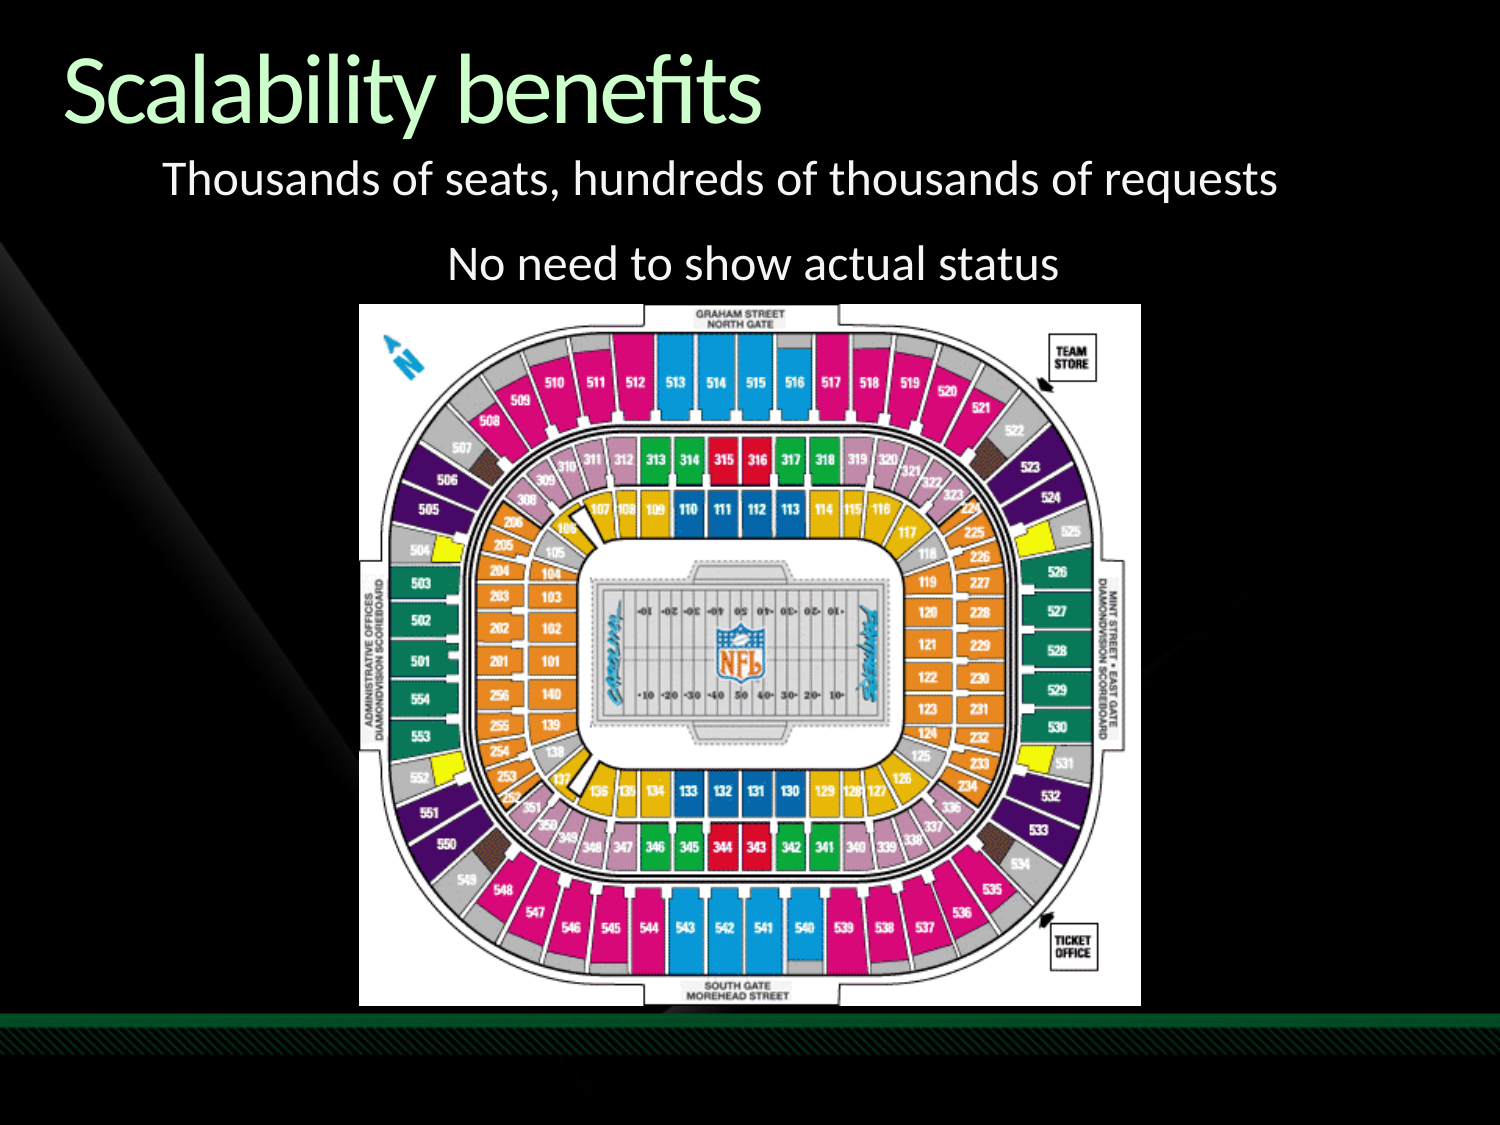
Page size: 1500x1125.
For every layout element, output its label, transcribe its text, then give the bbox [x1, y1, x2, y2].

title Scalability benefits [62, 37, 1438, 147]
text_box Thousands of seats, hundreds of thousands of requests No need to show actual status [147, 138, 1400, 298]
picture [0, 0, 1500, 1125]
